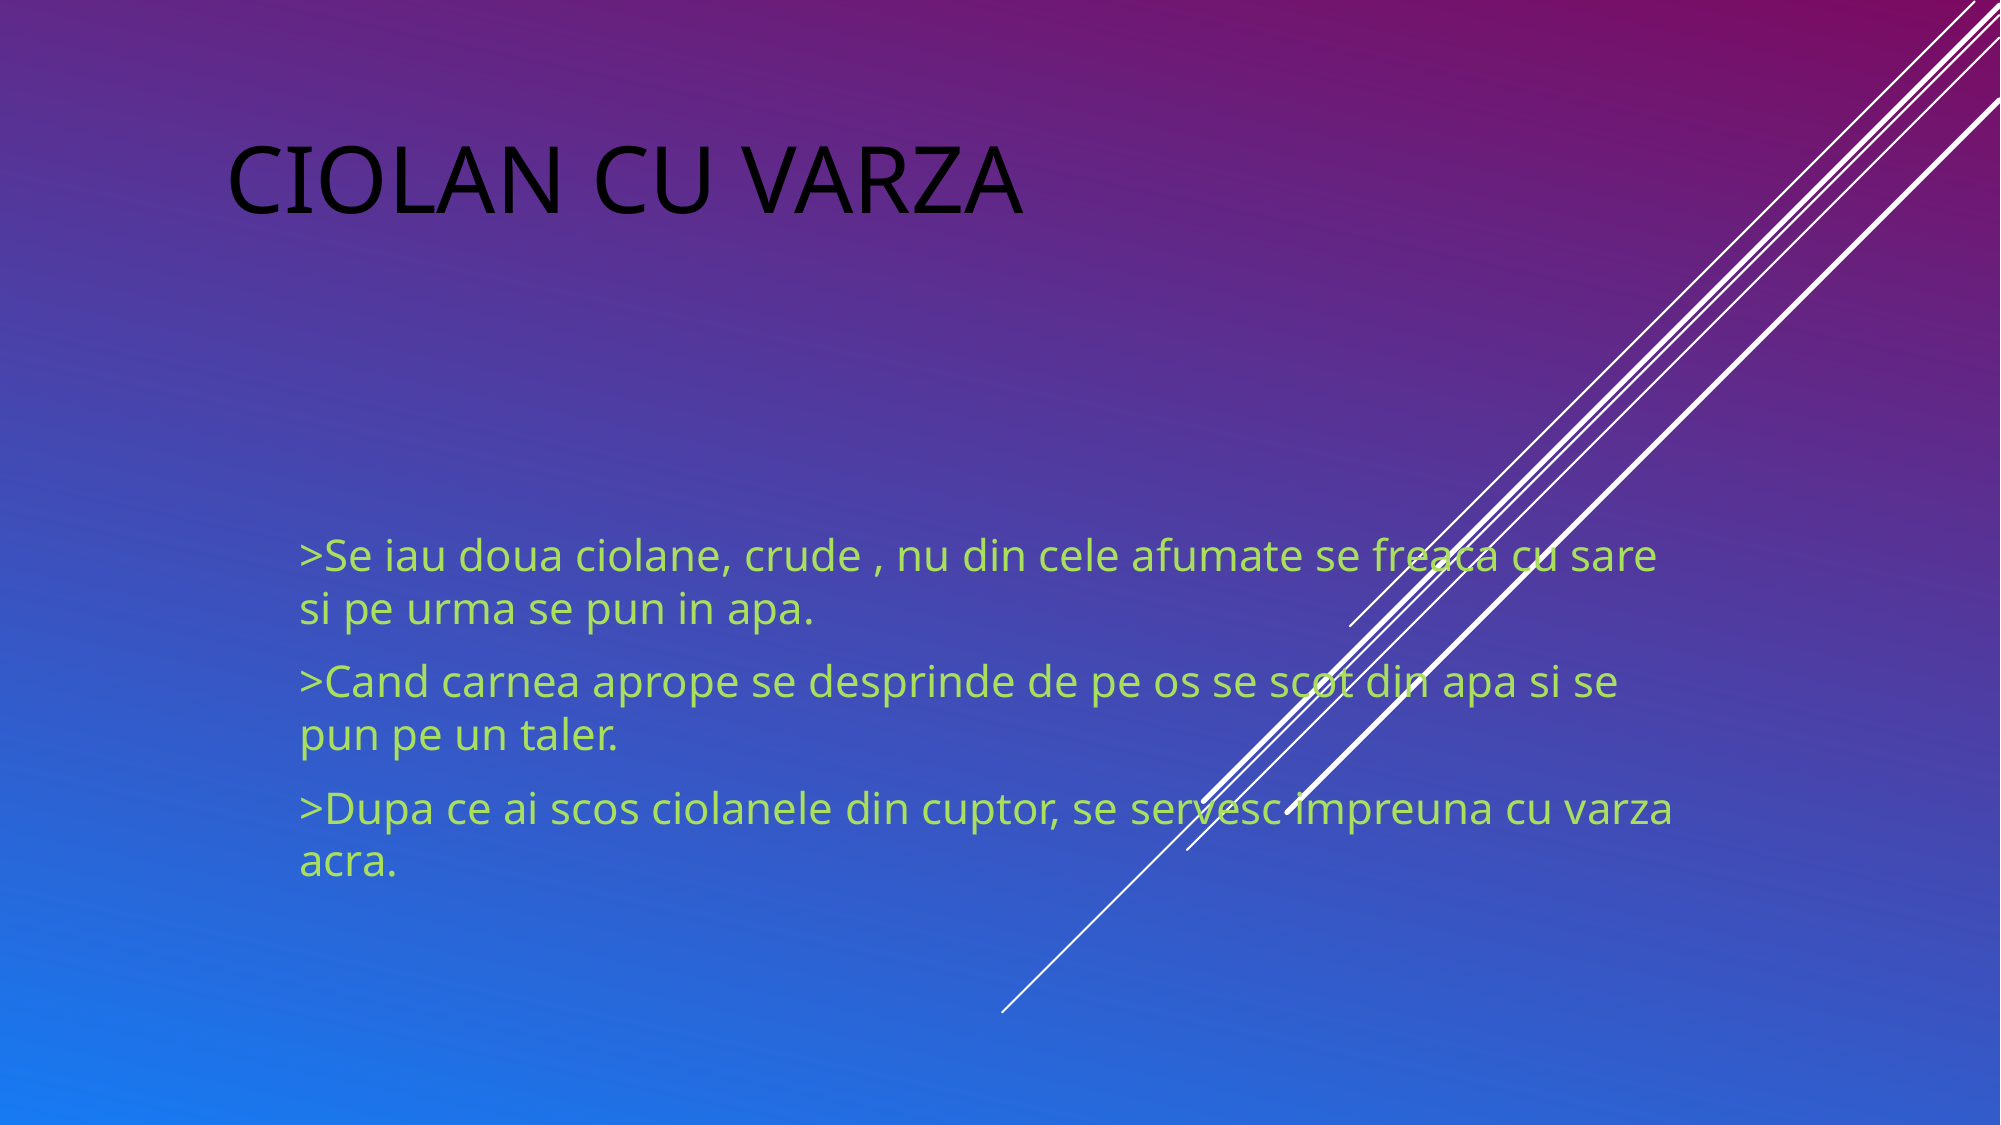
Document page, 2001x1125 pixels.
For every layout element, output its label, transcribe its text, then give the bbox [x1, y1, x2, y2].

title Ciolan cu varza [112, 112, 1163, 352]
subtitle >Se iau doua ciolane, crude , nu din cele afumate se freaca cu sare si pe urma se pun in apa. >Cand carnea aprope se desprinde de pe os se scot din apa si se pun pe un taler. >Dupa ce ai scos ciolanele din cuptor, se servesc impreuna cu varza acra. [284, 520, 1708, 950]
